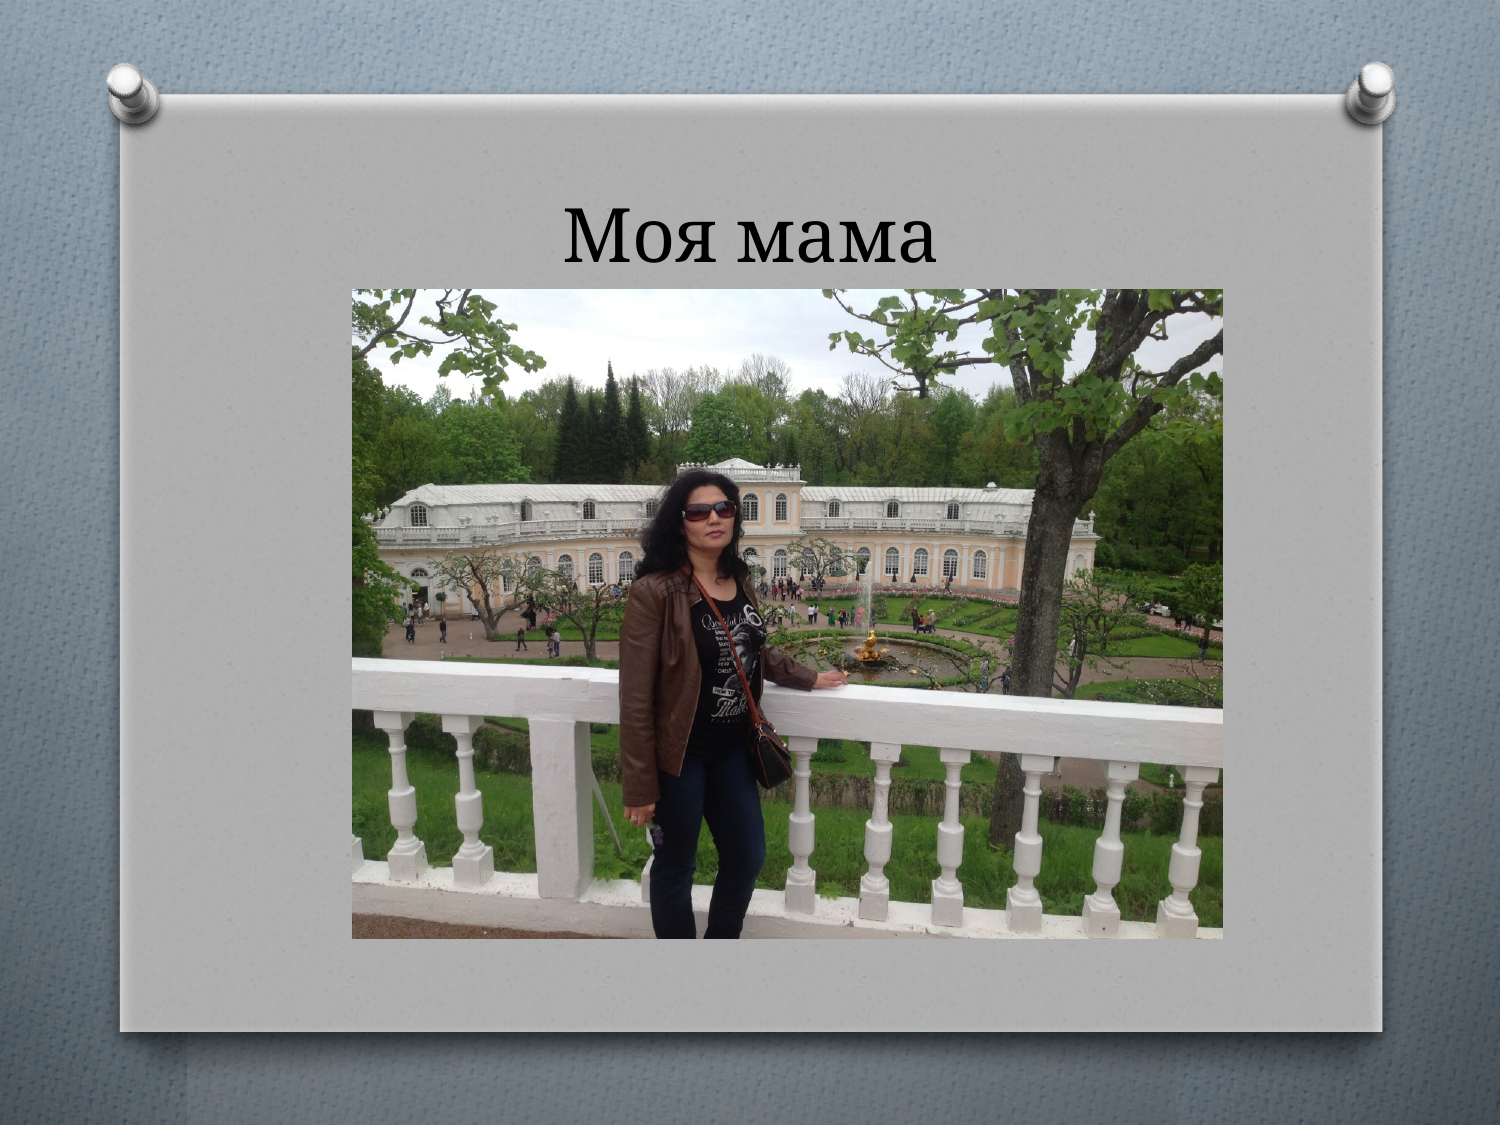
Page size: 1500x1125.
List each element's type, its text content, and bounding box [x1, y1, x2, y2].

title Моя мама [179, 134, 1323, 332]
picture [75, 29, 198, 153]
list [352, 288, 1223, 939]
picture [1317, 35, 1439, 156]
